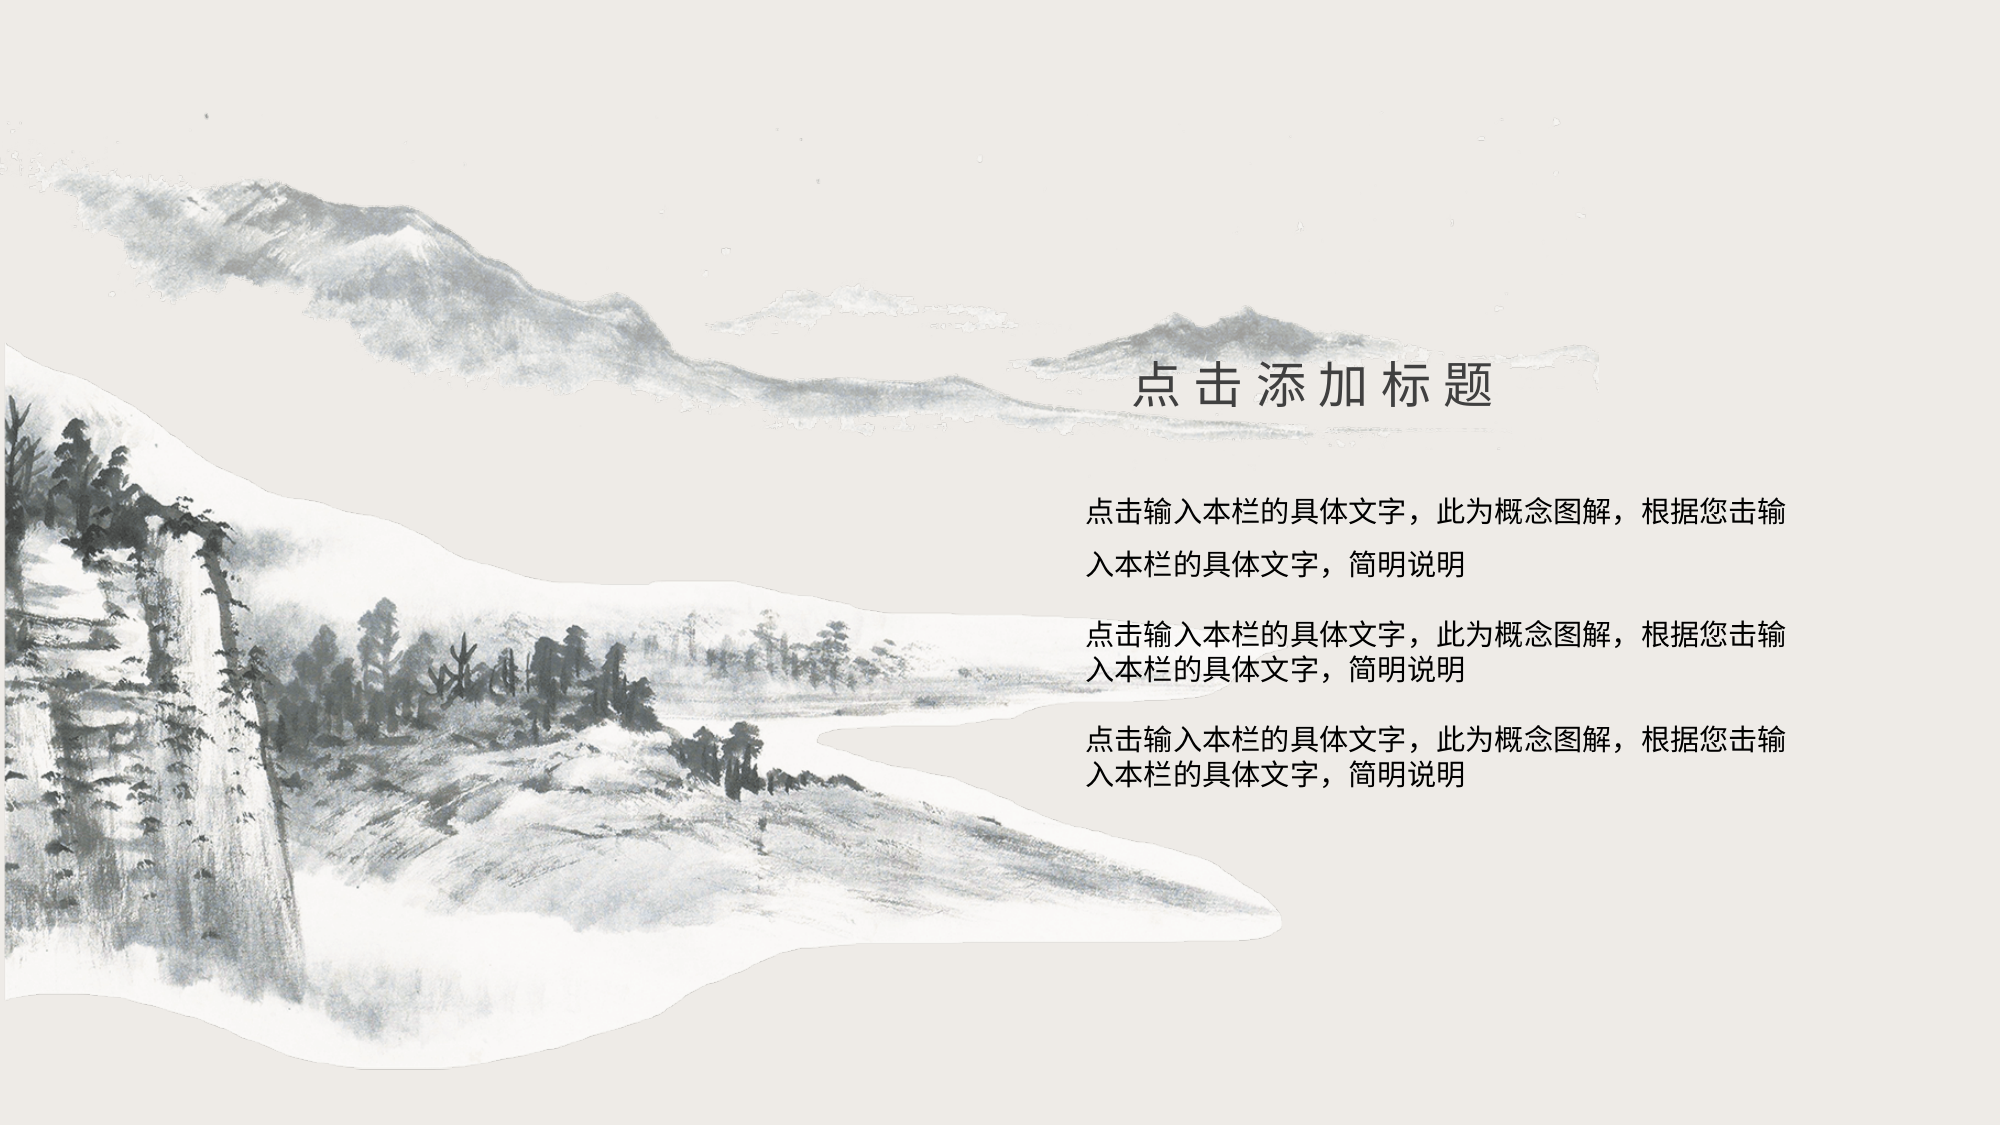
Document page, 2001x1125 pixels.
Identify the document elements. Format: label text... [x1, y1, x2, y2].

picture [0, 68, 1599, 1125]
text_box 点击输入本栏的具体文字，此为概念图解，根据您击输入本栏的具体文字，简明说明 点击输入本栏的具体文字，此为概念图解，根据您击输入本栏的具体文字，简明说明 点击输入本栏的具体文字，此为概念图解，根据您击输入本栏的具体文字，简明说明 [1599, 468, 1815, 834]
